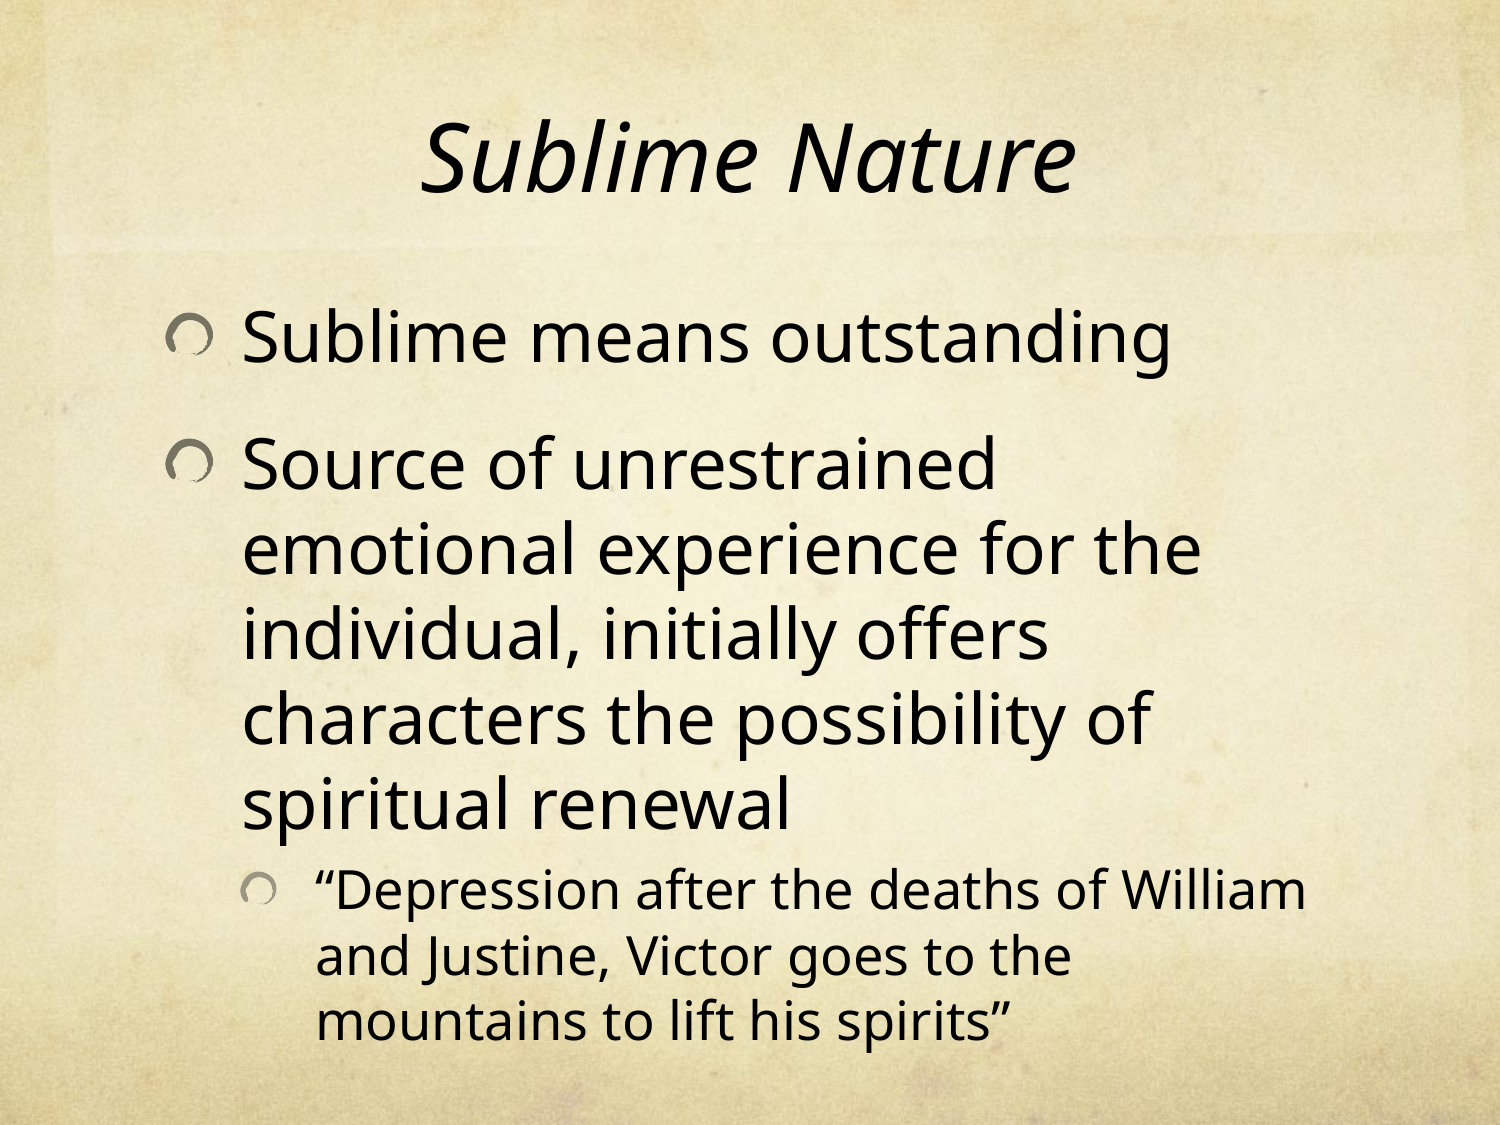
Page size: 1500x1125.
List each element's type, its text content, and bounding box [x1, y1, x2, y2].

title Sublime Nature [149, 82, 1350, 226]
picture [0, 0, 1500, 1125]
list Sublime means outstanding Source of unrestrained emotional experience for the individual, initially offers characters the possibility of spiritual renewal “Depression after the deaths of William and Justine, Victor goes to the mountains to lift his spirits” [149, 284, 1350, 951]
